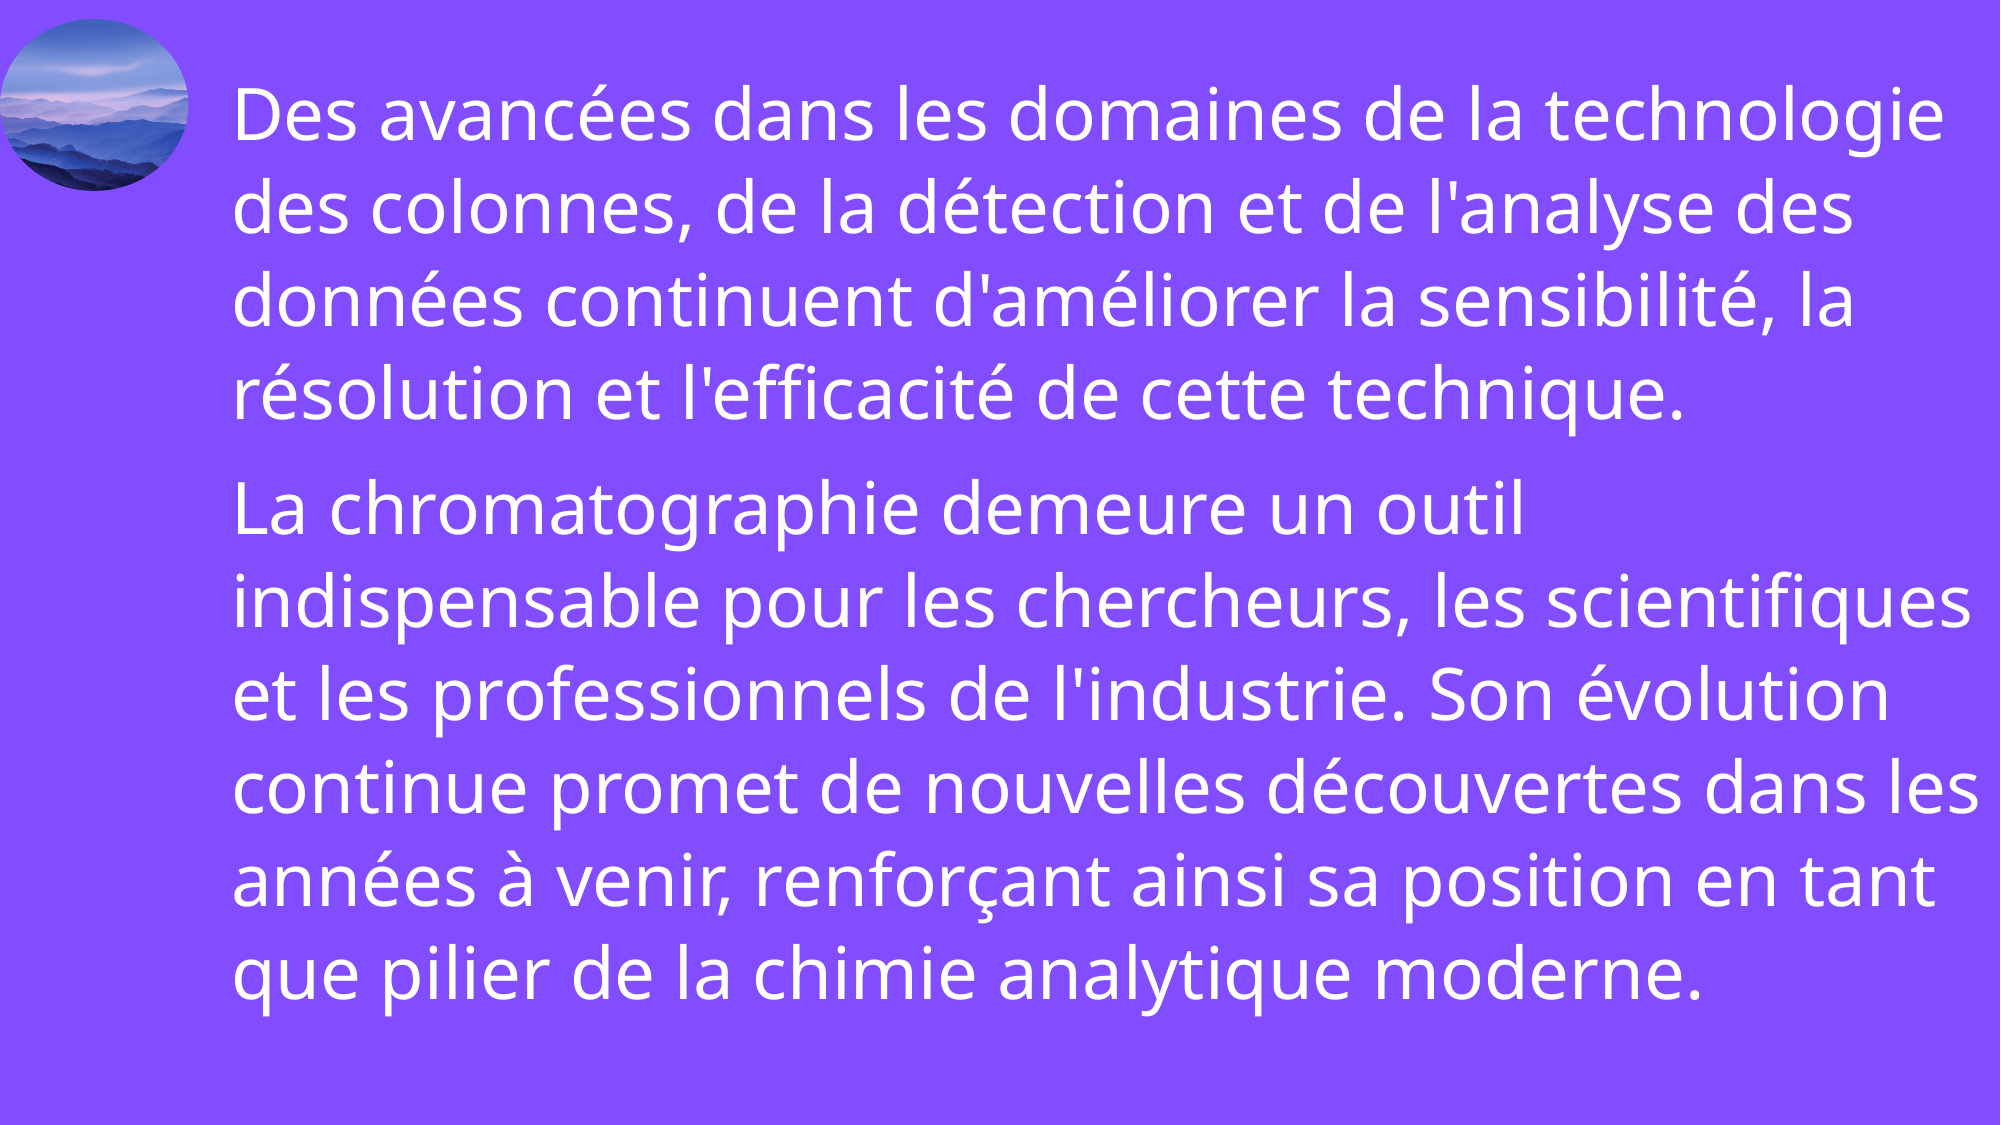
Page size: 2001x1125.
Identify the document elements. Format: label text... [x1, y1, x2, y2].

picture [0, 18, 189, 191]
subtitle Des avancées dans les domaines de la technologie des colonnes, de la détection et de l'analyse des données continuent d'améliorer la sensibilité, la résolution et l'efficacité de cette technique. La chromatographie demeure un outil indispensable pour les chercheurs, les scientifiques et les professionnels de l'industrie. Son évolution continue promet de nouvelles découvertes dans les années à venir, renforçant ainsi sa position en tant que pilier de la chimie analytique moderne. [230, 61, 2000, 1108]
